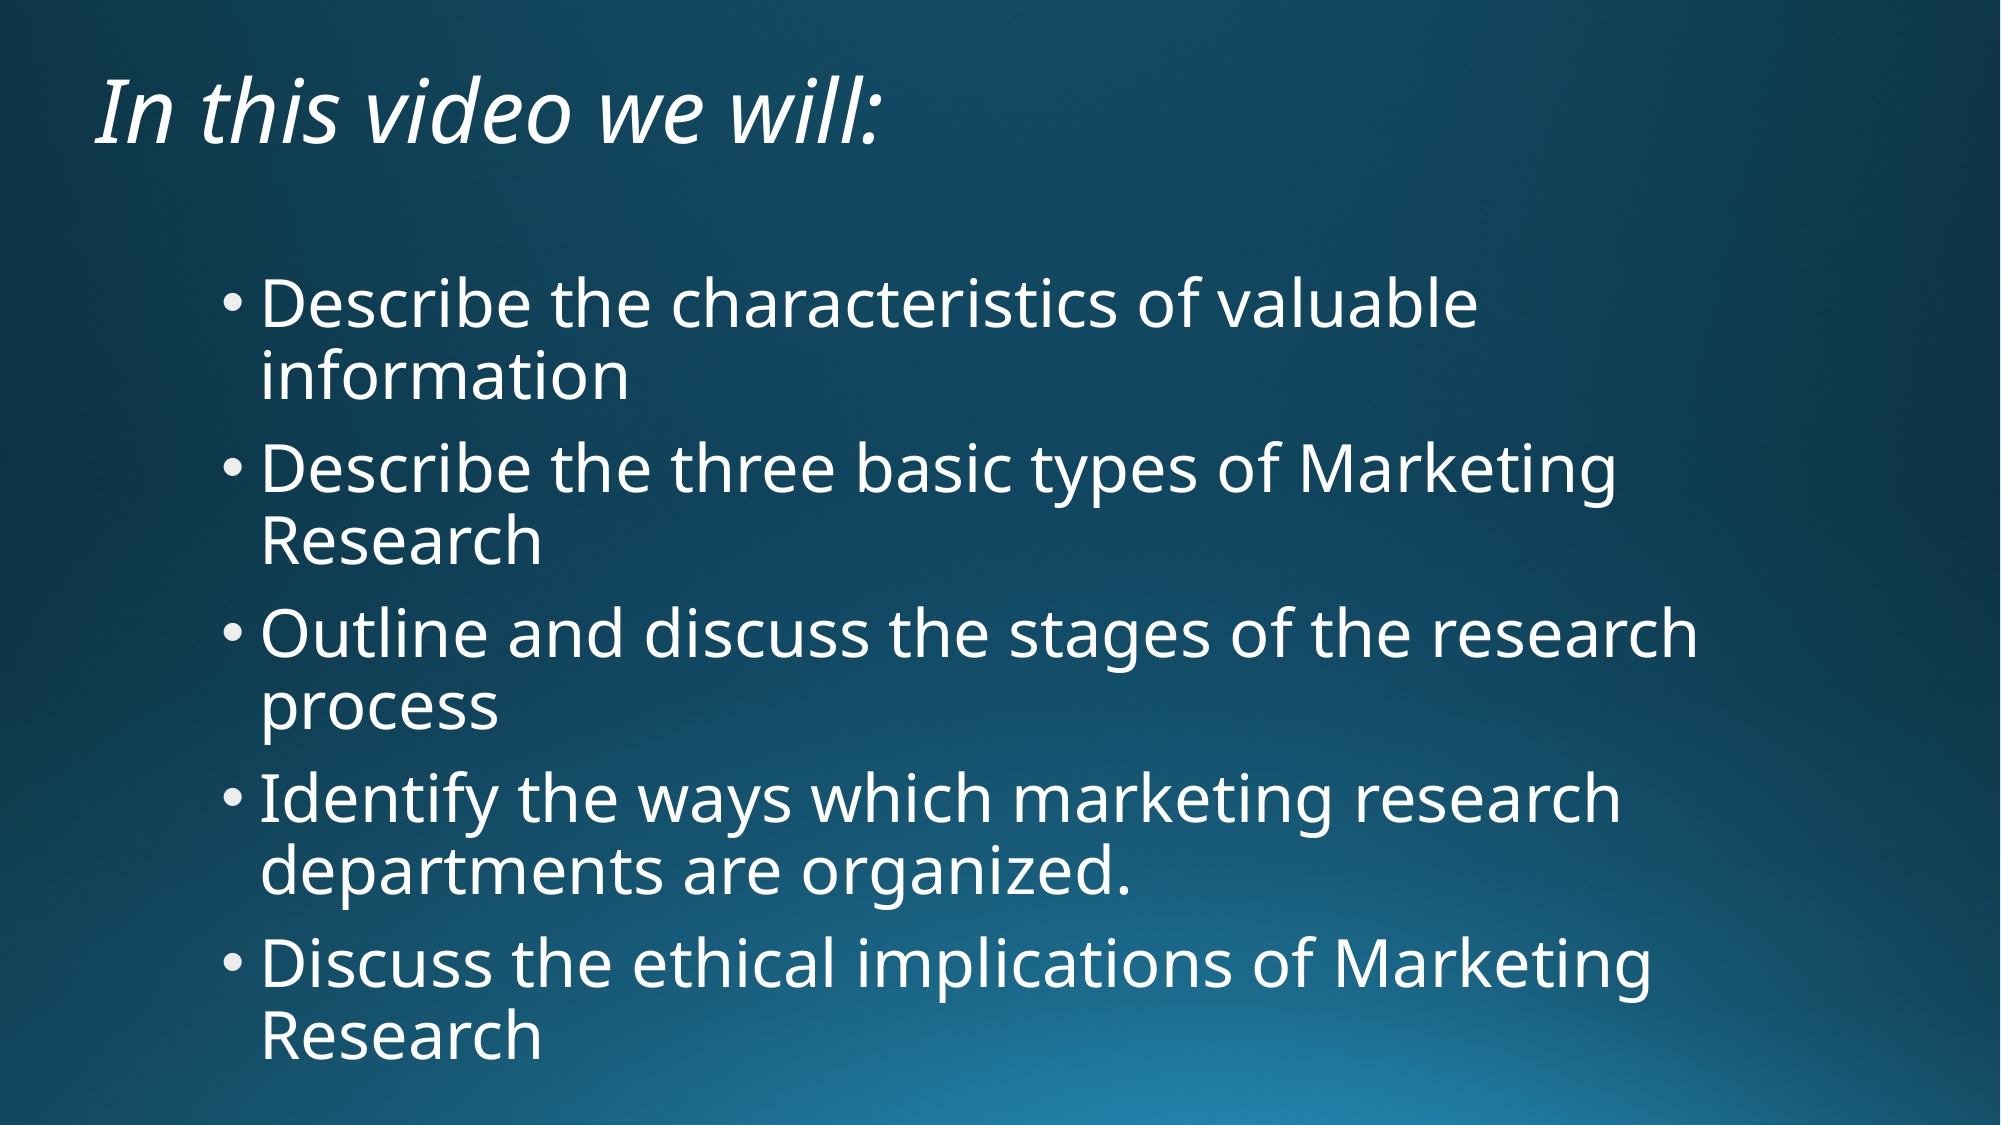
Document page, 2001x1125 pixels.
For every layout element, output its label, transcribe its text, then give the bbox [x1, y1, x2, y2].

picture [0, 0, 2001, 1125]
list Describe the characteristics of valuable information Describe the three basic types of Marketing Research Outline and discuss the stages of the research process Identify the ways which marketing research departments are organized. Discuss the ethical implications of Marketing Research [206, 262, 1886, 1125]
title In this video we will: [81, 59, 1807, 278]
